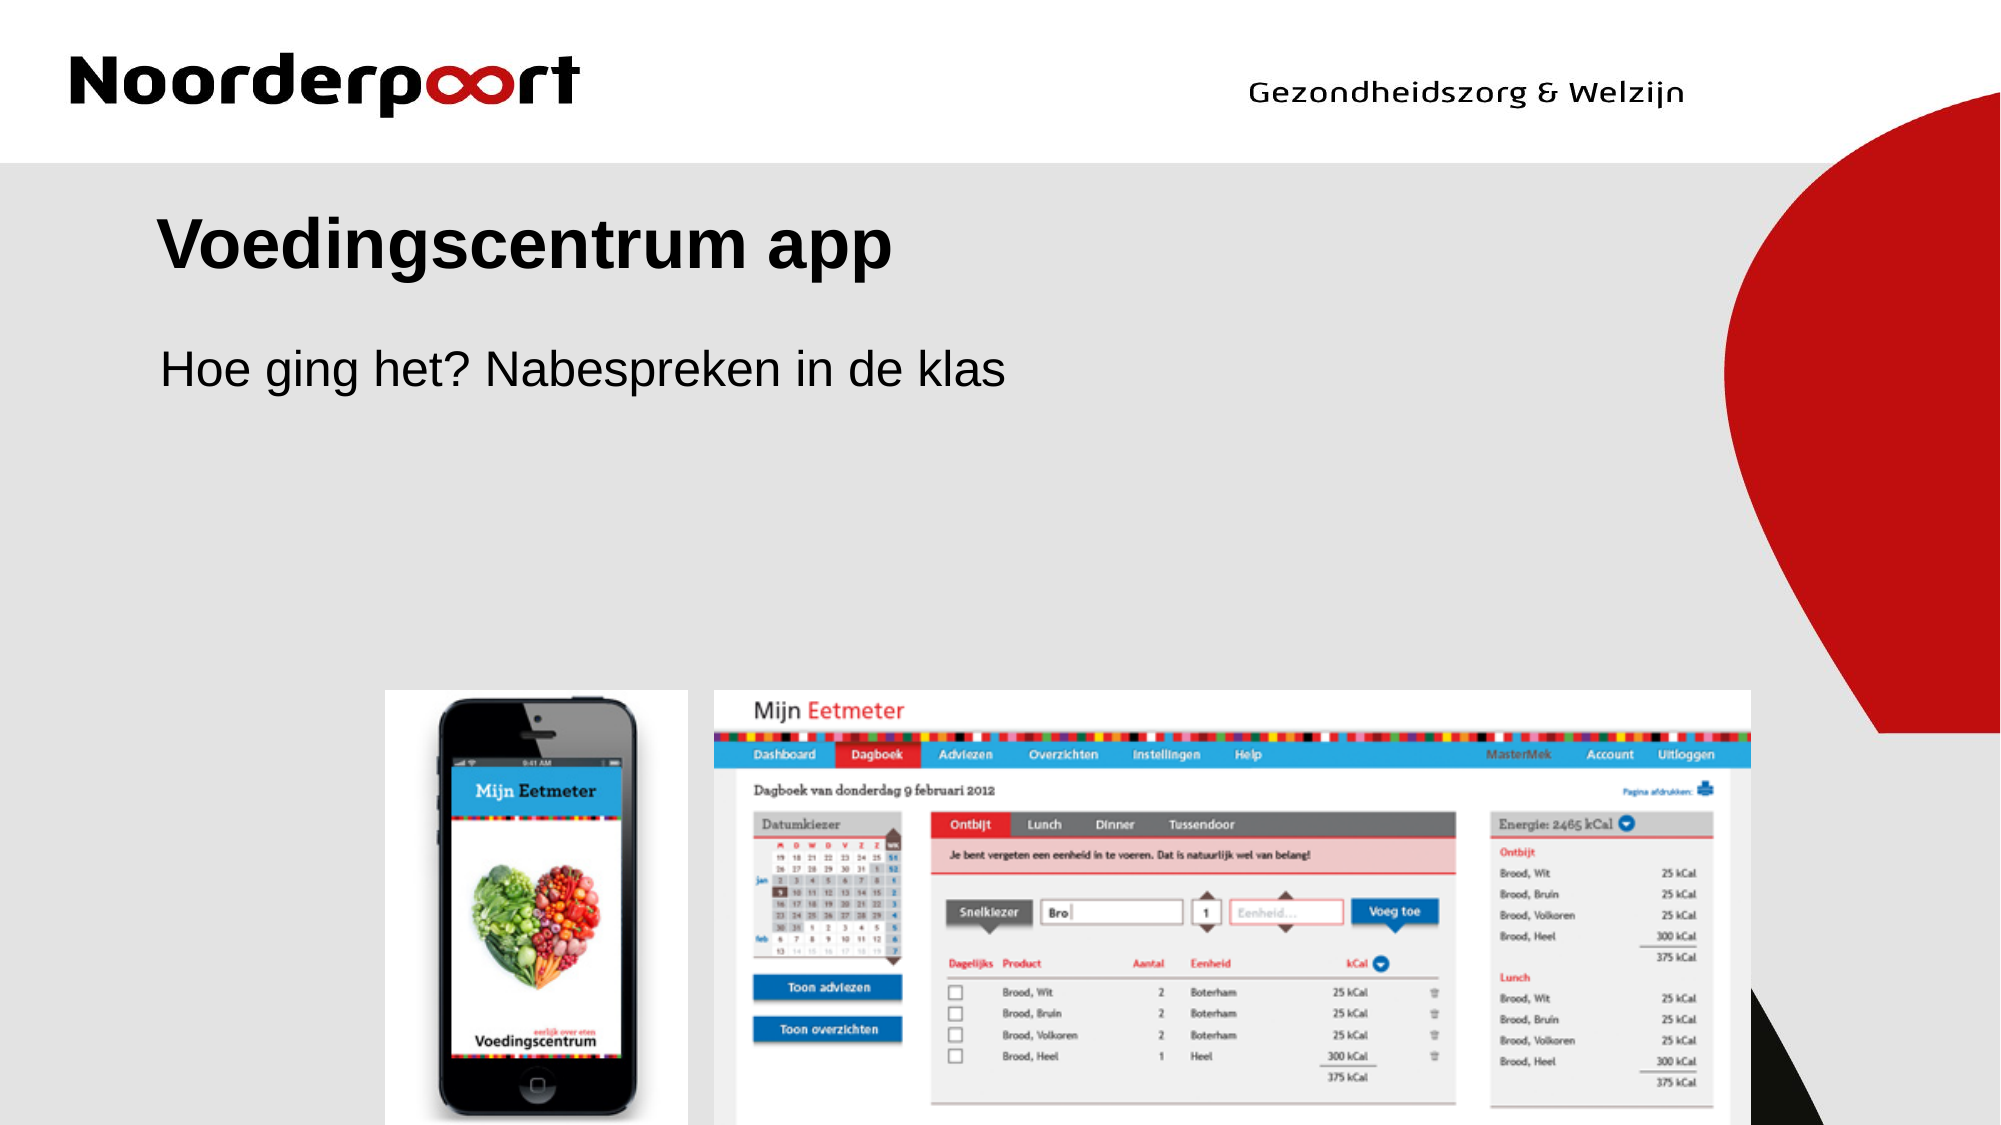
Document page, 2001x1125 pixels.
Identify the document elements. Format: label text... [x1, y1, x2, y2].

picture [0, 0, 2001, 1125]
list Hoe ging het? Nabespreken in de klas [144, 343, 1723, 927]
title Voedingscentrum app [141, 187, 1720, 294]
